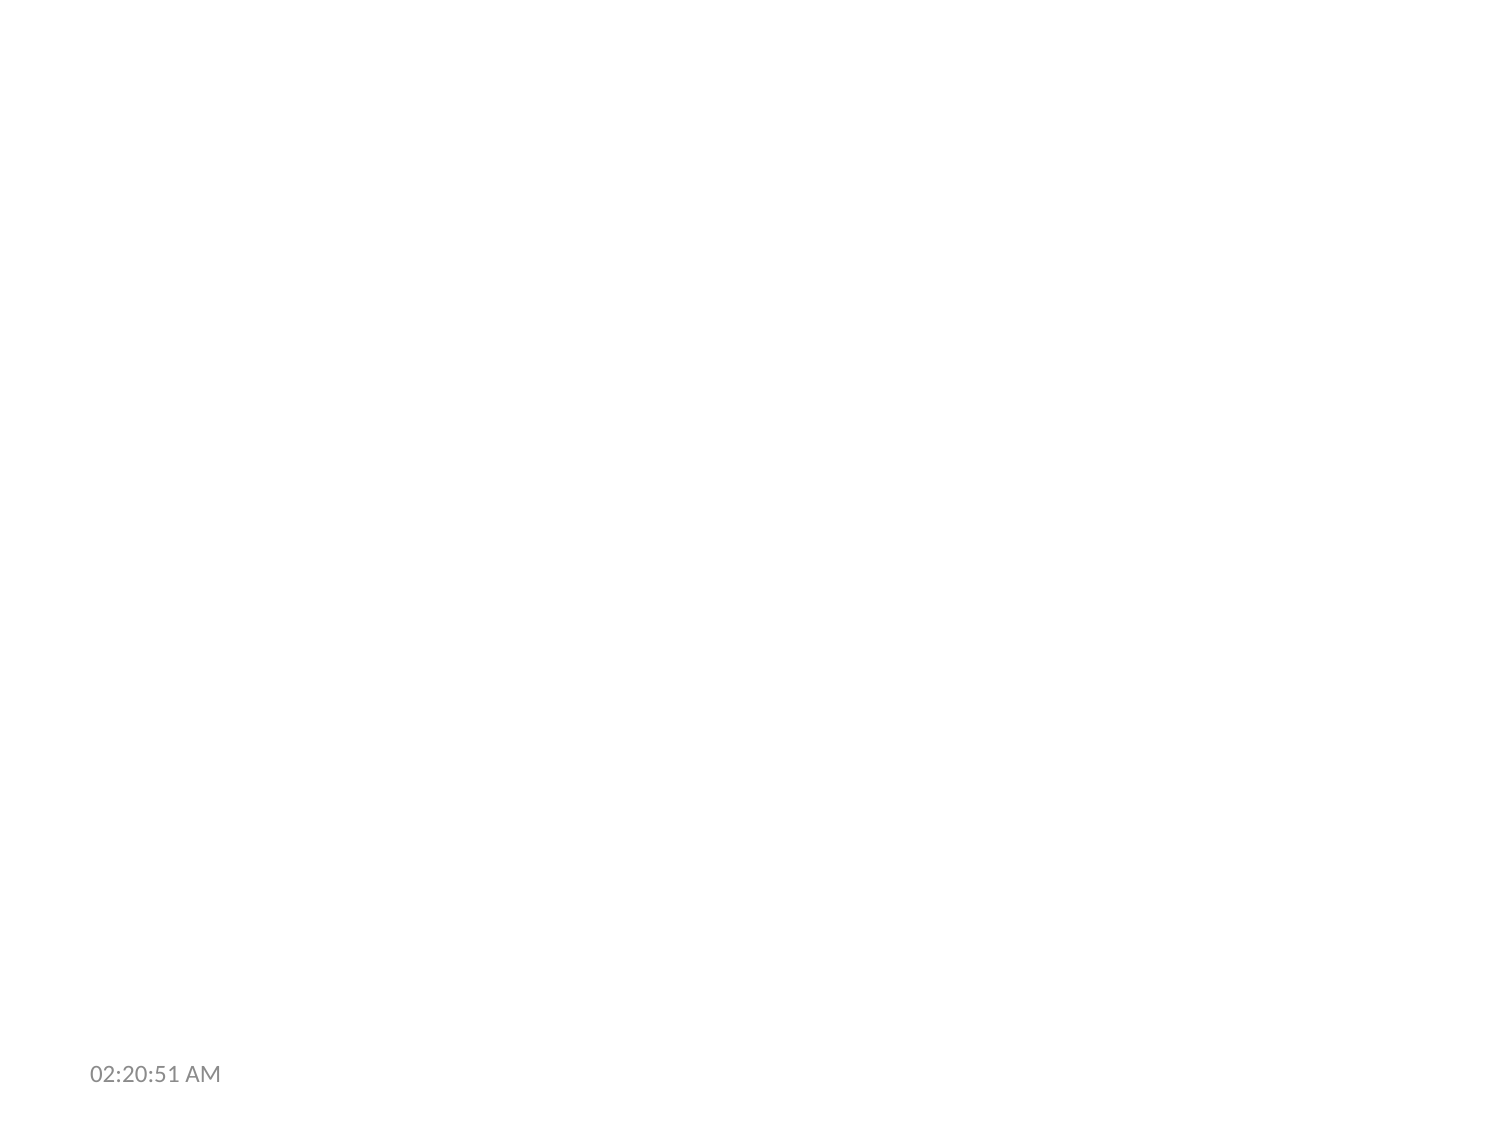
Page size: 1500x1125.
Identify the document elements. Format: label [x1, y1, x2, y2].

slide_number [75, 1042, 425, 1103]
